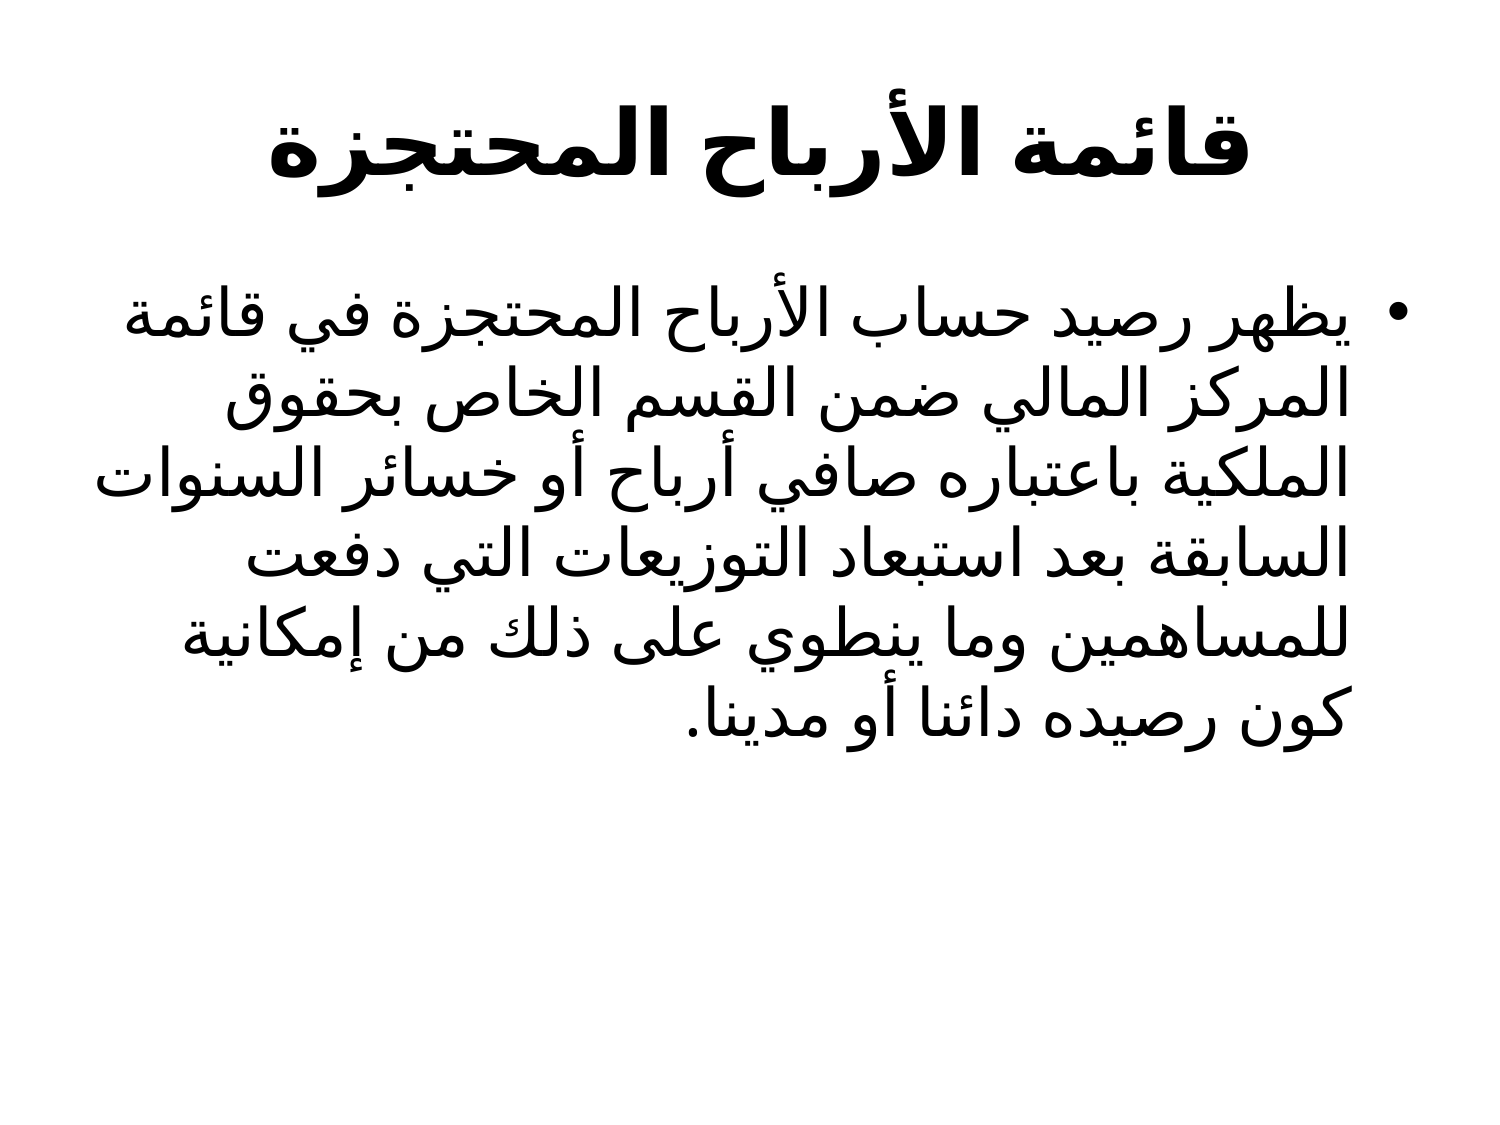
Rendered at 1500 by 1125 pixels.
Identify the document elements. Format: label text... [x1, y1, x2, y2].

list يظهر رصيد حساب الأرباح المحتجزة في قائمة المركز المالي ضمن القسم الخاص بحقوق الملكية باعتباره صافي أرباح أو خسائر السنوات السابقة بعد استبعاد التوزيعات التي دفعت للمساهمين وما ينطوي على ذلك من إمكانية كون رصيده دائنا أو مدينا. [75, 262, 1425, 1005]
title قائمة الأرباح المحتجزة [75, 45, 1425, 233]
